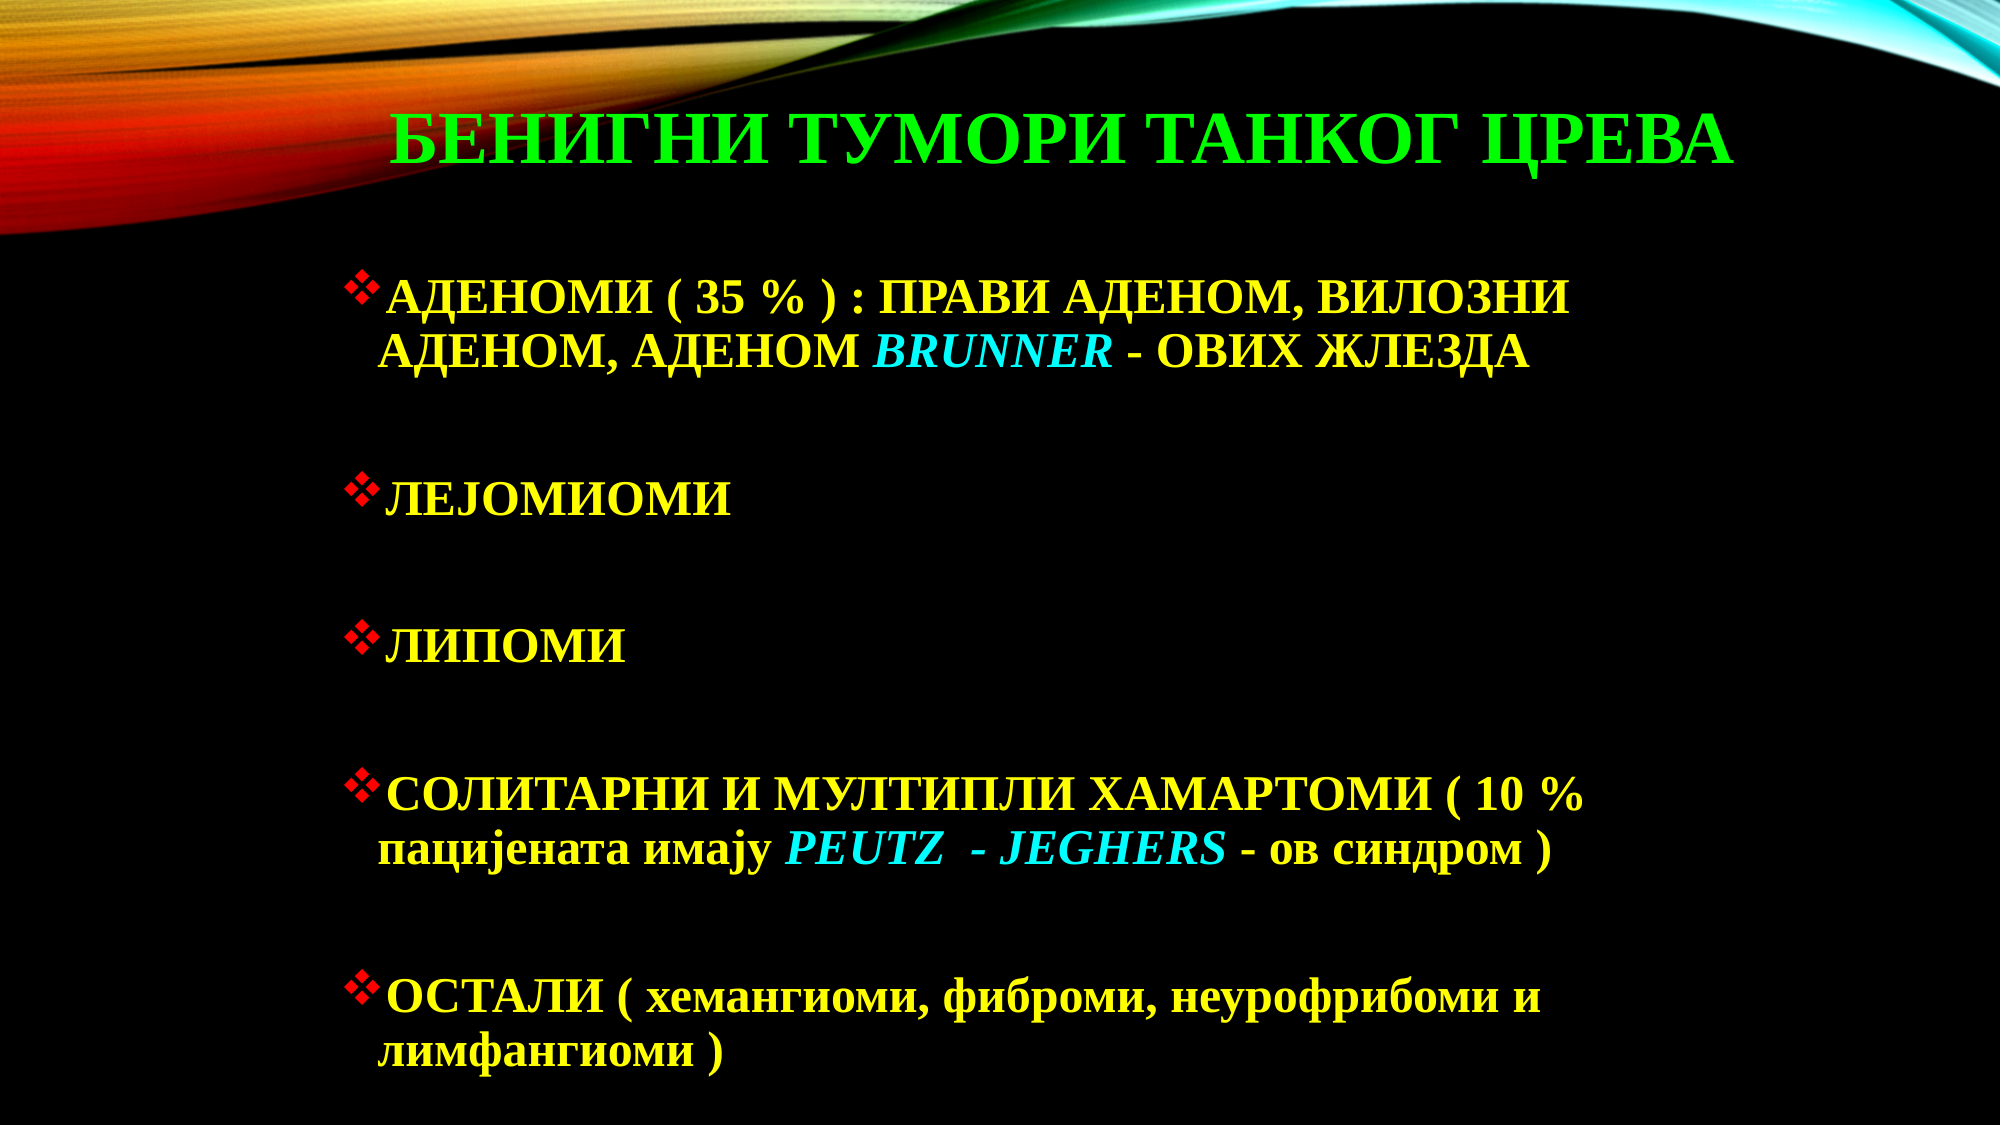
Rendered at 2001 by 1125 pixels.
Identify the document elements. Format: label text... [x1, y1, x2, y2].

title БЕНИГНИ ТУМОРИ ТАНКОГ ЦРЕВА [249, 45, 1750, 234]
picture [0, 0, 2000, 237]
list АДЕНОМИ ( 35 % ) : ПРАВИ АДЕНОМ, ВИЛОЗНИ АДЕНОМ, АДЕНОМ BRUNNER - ОВИХ ЖЛЕЗДА ЛЕЈОМИОМИ ЛИПОМИ СОЛИТАРНИ И МУЛТИПЛИ ХАМАРТОМИ ( 10 % пацијената имају PEUTZ - JEGHERS - ов синдром ) ОСТАЛИ ( хемангиоми, фиброми, неурофрибоми и лимфангиоми ) [249, 262, 1750, 1125]
